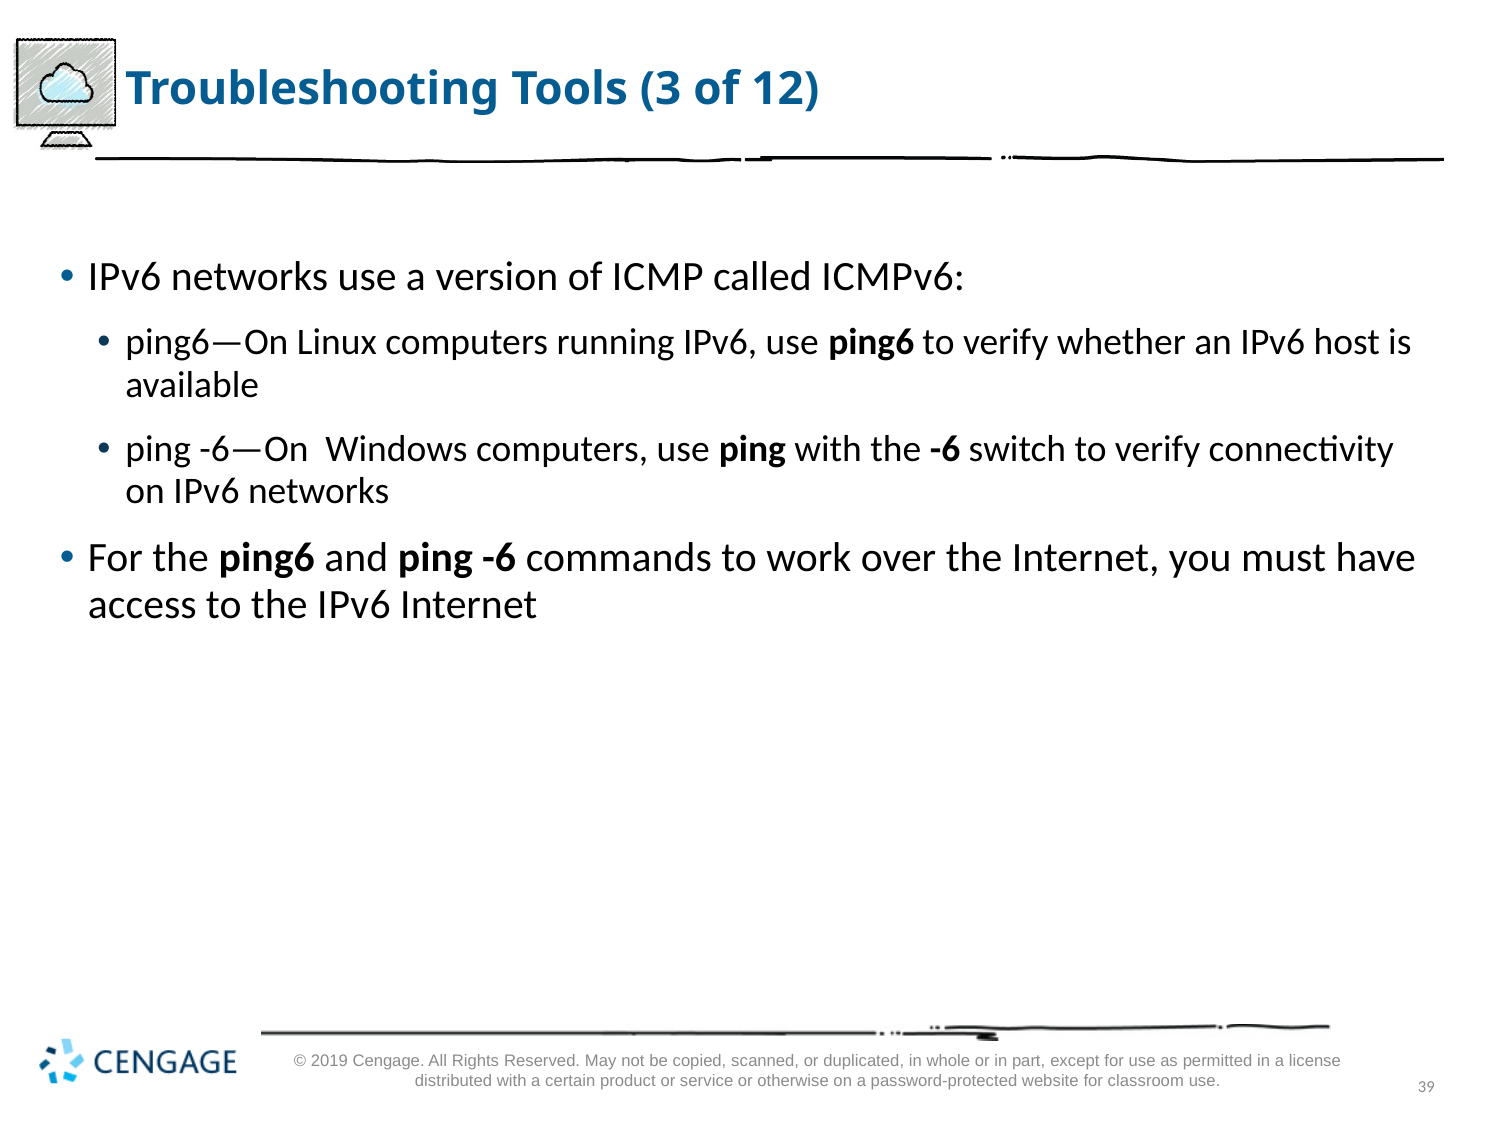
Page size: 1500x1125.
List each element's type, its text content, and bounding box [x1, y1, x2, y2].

title Troubleshooting Tools (3 of 12) [125, 66, 1442, 116]
picture [261, 1024, 1331, 1041]
picture [19, 1025, 249, 1096]
footer © 2019 Cengage. All Rights Reserved. May not be copied, scanned, or duplicated, in whole or in part, except for use as permitted in a license distributed with a certain product or service or otherwise on a password-protected website for classroom use. [262, 1050, 1375, 1091]
picture [13, 36, 117, 151]
list I P v 6 networks use a version of I C M P called I C M P v 6: ping6—On Linux computers running IPv6, use ping6 to verify whether an IPv6 host is available ping -6—On Windows computers, use ping with the -6 switch to verify connectivity on I P v 6 networks For the ping6 and ping -6 commands to work over the Internet, you must have access to the I P v 6 Internet [59, 252, 1441, 633]
picture [95, 155, 1444, 163]
